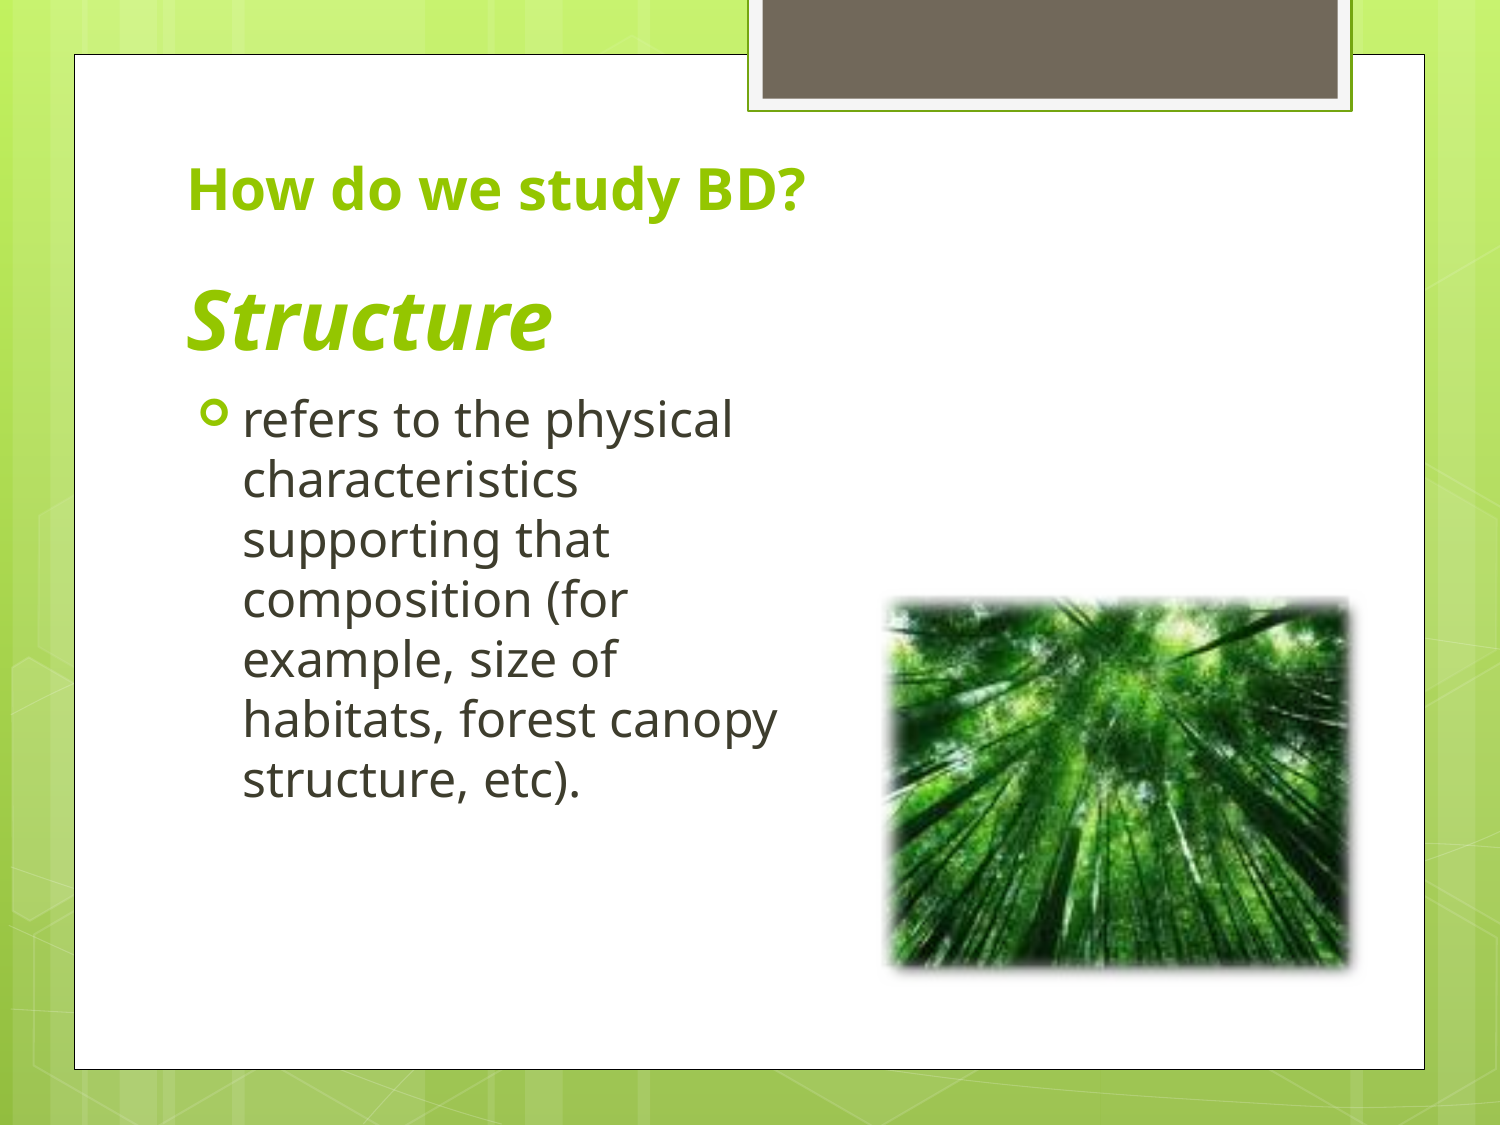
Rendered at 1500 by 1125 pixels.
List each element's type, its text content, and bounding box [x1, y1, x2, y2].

list refers to the physical characteristics supporting that composition (for example, size of habitats, forest canopy structure, etc). [171, 379, 850, 953]
picture [874, 587, 1369, 988]
title Structure [171, 230, 1324, 375]
text_box How do we study BD? [171, 42, 1324, 230]
